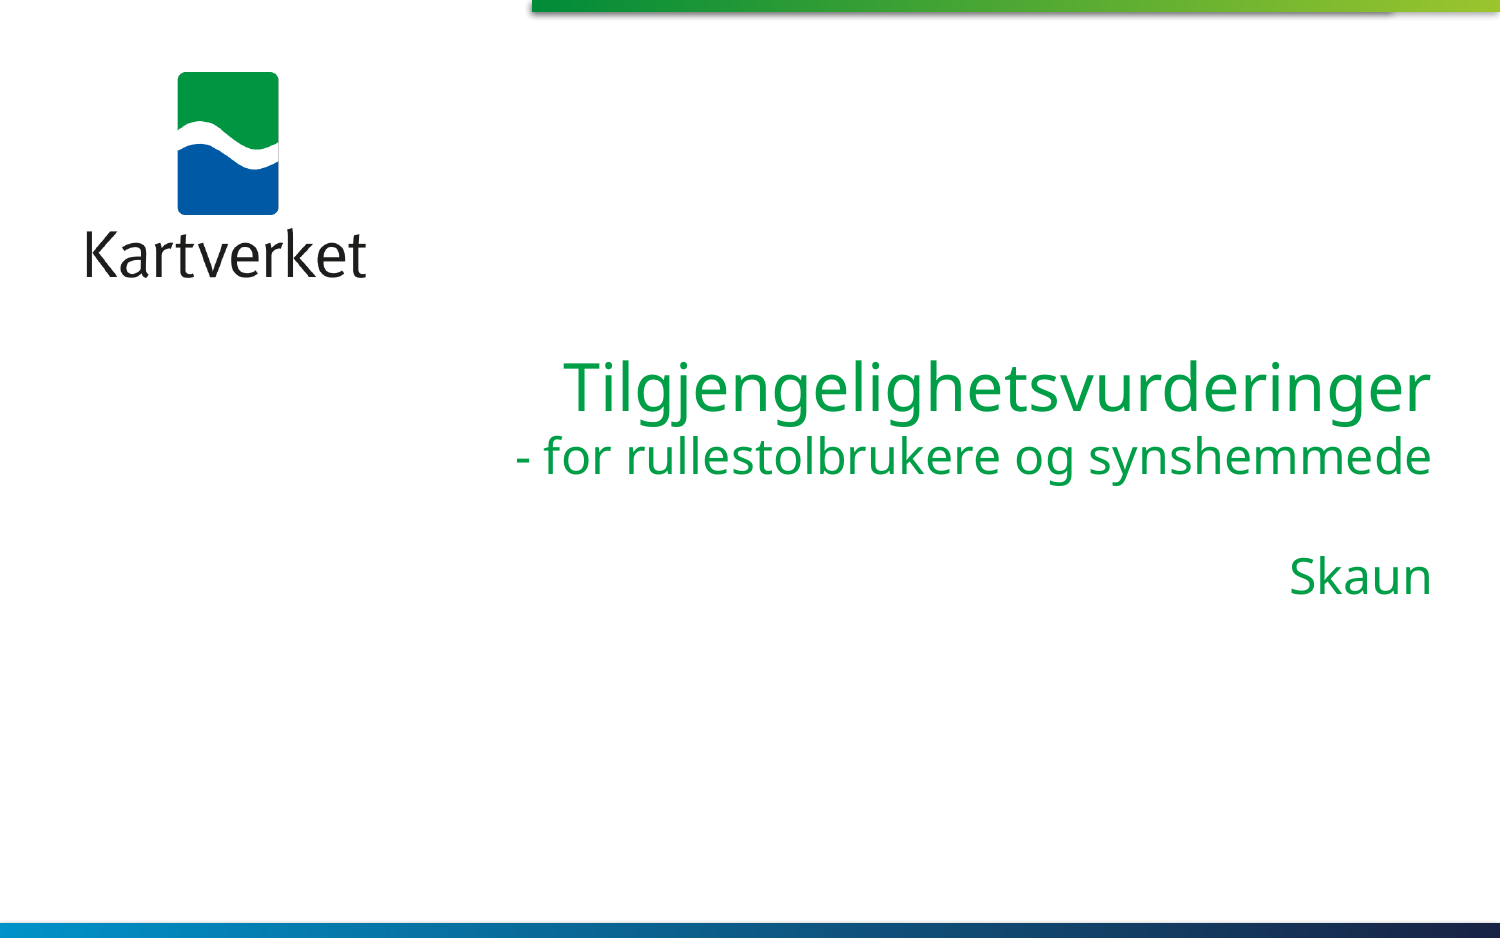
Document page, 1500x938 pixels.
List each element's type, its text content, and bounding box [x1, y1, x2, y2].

text_box Tilgjengelighetsvurderinger - for rullestolbrukere og synshemmede Skaun [66, 337, 1449, 613]
